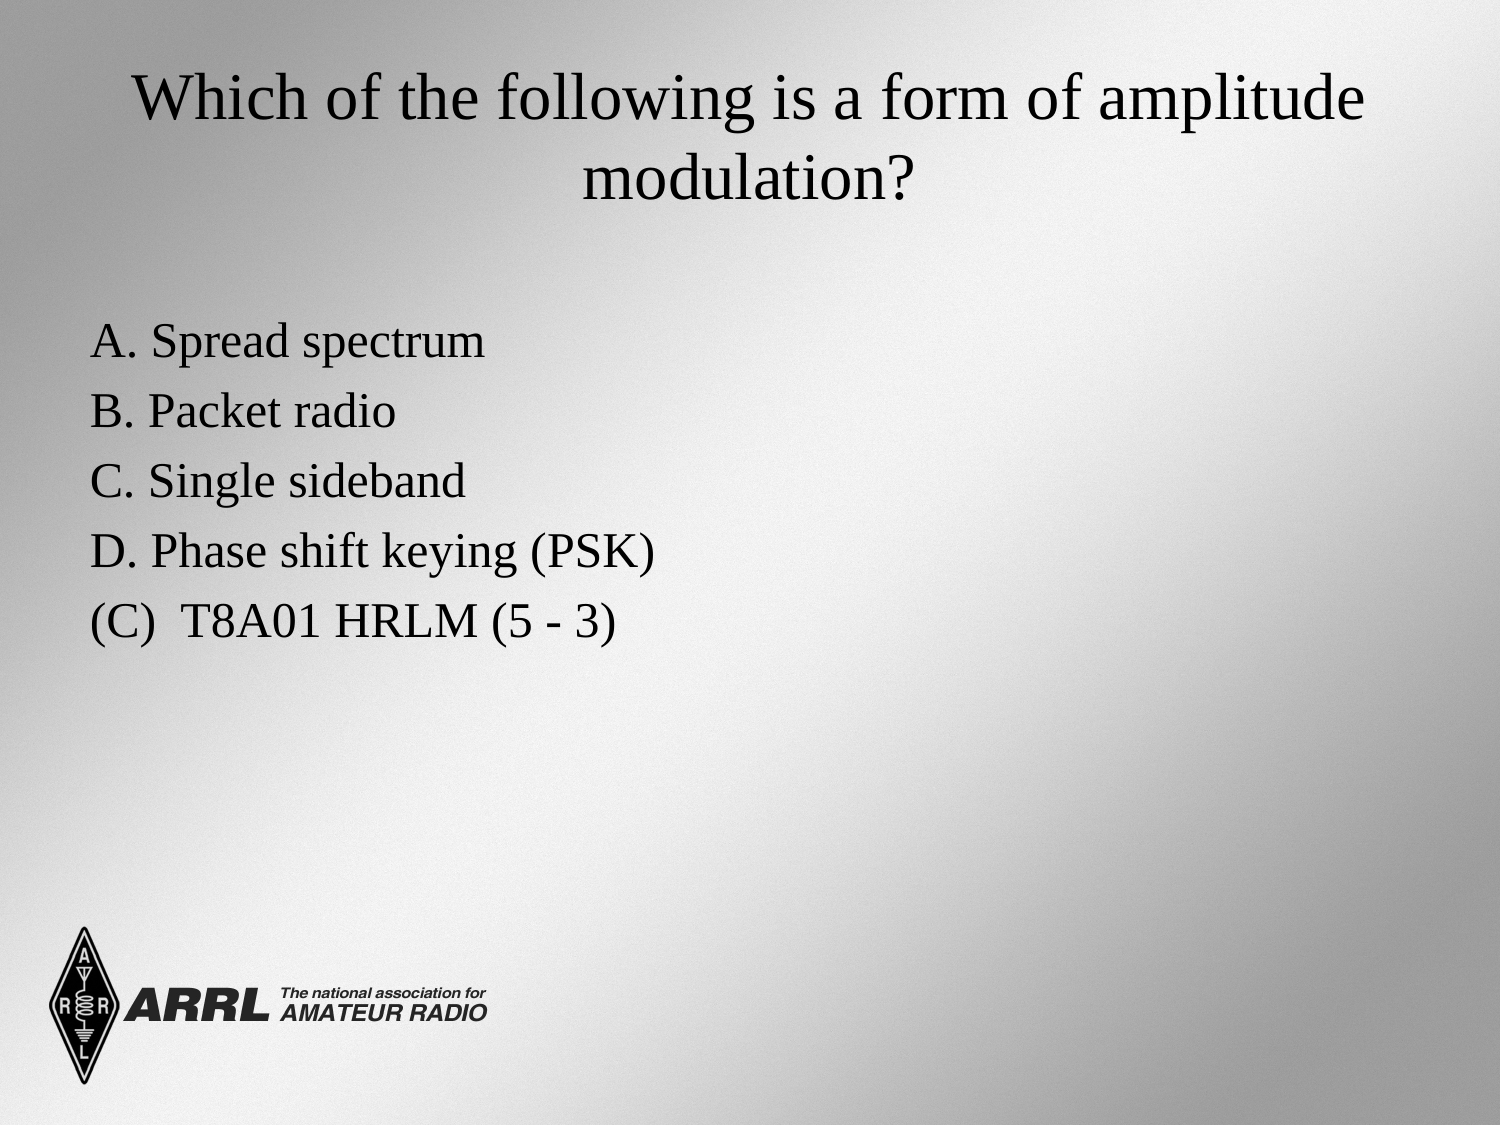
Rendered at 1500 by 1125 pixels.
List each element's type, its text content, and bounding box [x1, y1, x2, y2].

picture [0, 0, 1500, 1125]
list A. Spread spectrum B. Packet radio C. Single sideband D. Phase shift keying (PSK) (C) T8A01 HRLM (5 - 3) [75, 299, 1425, 1005]
title Which of the following is a form of amplitude modulation? [75, 45, 1425, 233]
